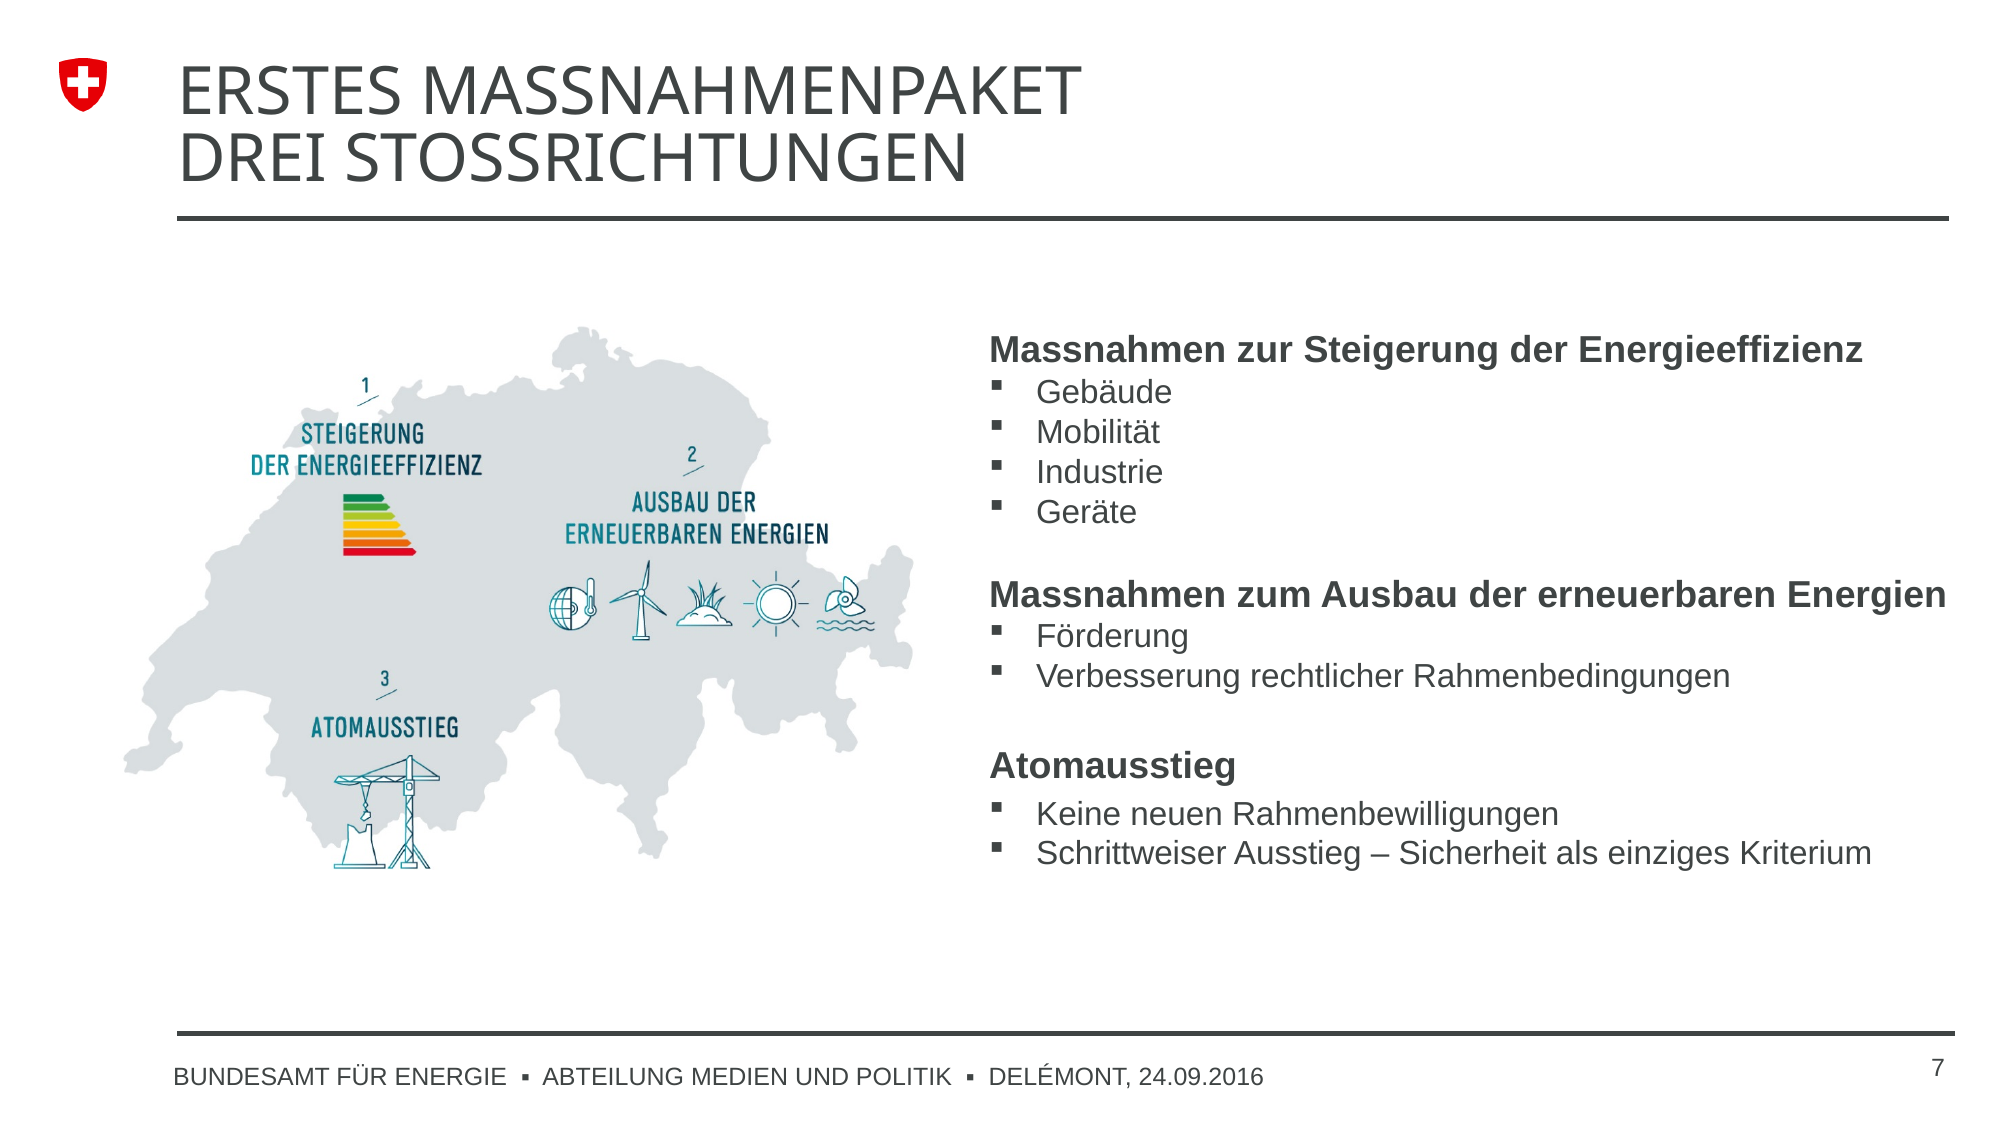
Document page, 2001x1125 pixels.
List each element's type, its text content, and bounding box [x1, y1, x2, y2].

slide_number 7 [1826, 1051, 1945, 1099]
picture [114, 314, 921, 870]
text_box Massnahmen zur Steigerung der Energieeffizienz Gebäude Mobilität Industrie Geräte Massnahmen zum Ausbau der erneuerbaren Energien Förderung Verbesserung rechtlicher Rahmenbedingungen Atomausstieg Keine neuen Rahmenbewilligungen Schrittweiser Ausstieg – Sicherheit als einziges Kriterium [974, 277, 1969, 977]
picture [59, 58, 108, 113]
title erstes massnahmenpaket drei stossrichtungen [177, 59, 1949, 195]
